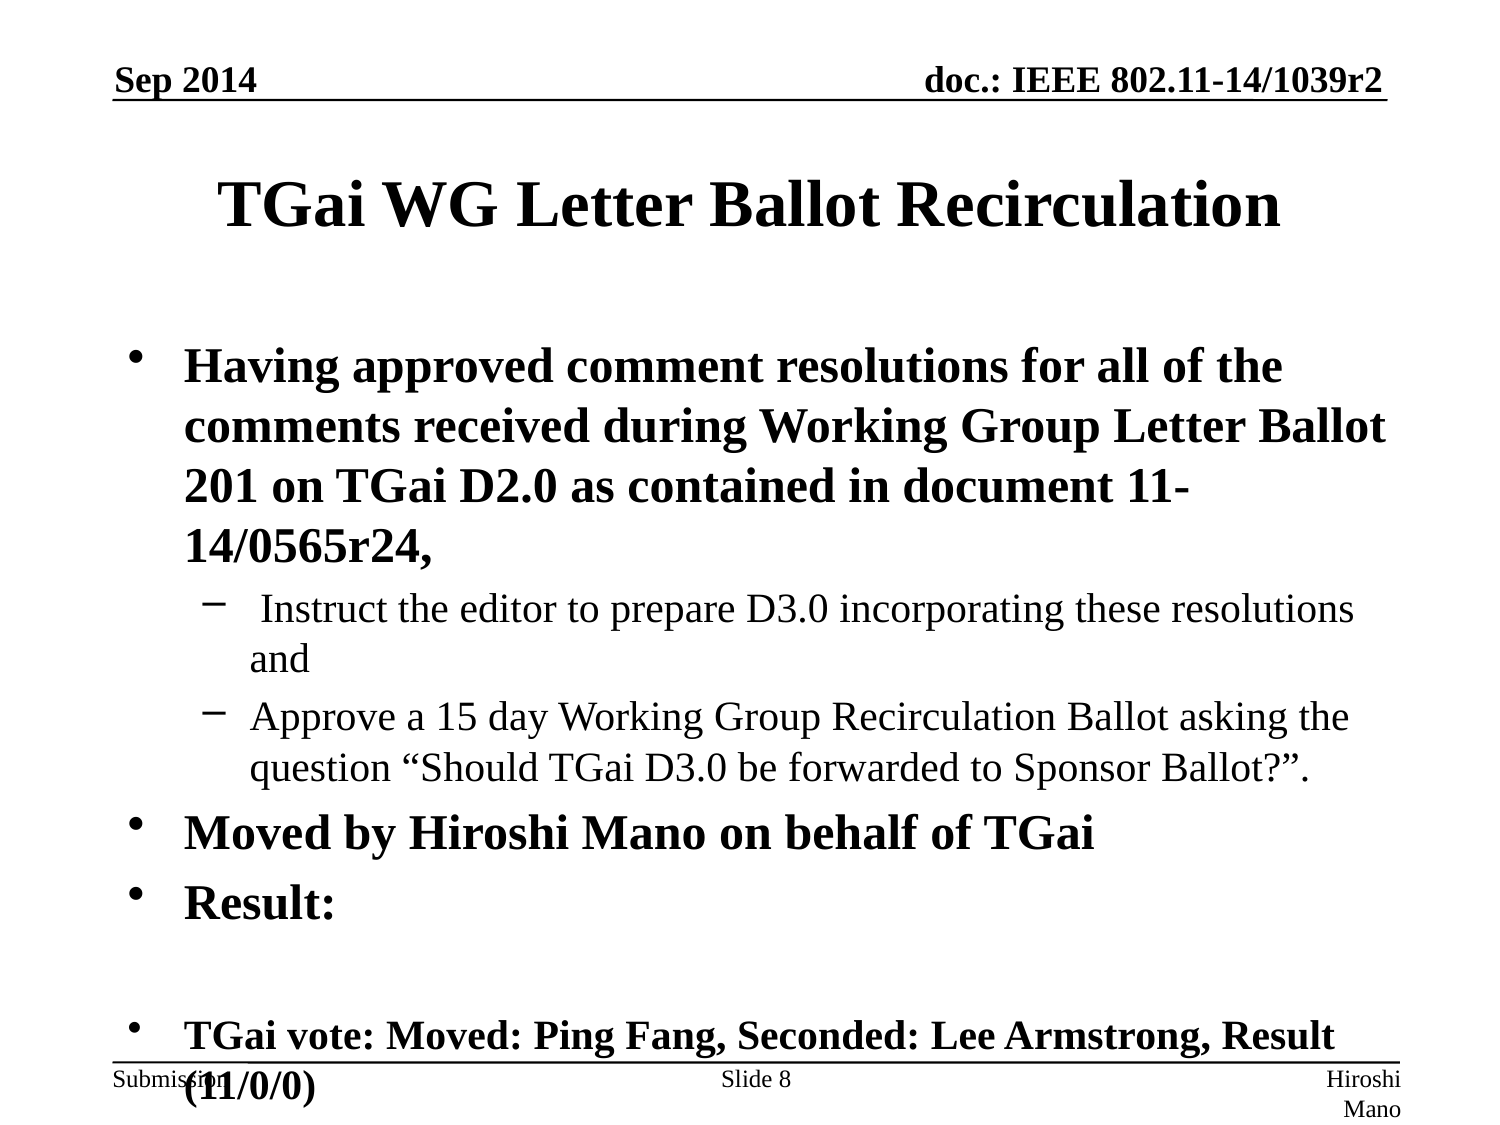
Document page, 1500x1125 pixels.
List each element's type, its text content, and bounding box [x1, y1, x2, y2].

title TGai WG Letter Ballot Recirculation [112, 112, 1388, 288]
slide_number Slide 8 [712, 1061, 800, 1093]
list Having approved comment resolutions for all of the comments received during Working Group Letter Ballot 201 on TGai D2.0 as contained in document 11-14/0565r24, Instruct the editor to prepare D3.0 incorporating these resolutions and Approve a 15 day Working Group Recirculation Ballot asking the question “Should TGai D3.0 be forwarded to Sponsor Ballot?”. Moved by Hiroshi Mano on behalf of TGai Result: TGai vote: Moved: Ping Fang, Seconded: Lee Armstrong, Result (11/0/0) [112, 324, 1438, 1000]
footer Hiroshi Mano (KDTI) [1324, 1061, 1402, 1093]
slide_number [114, 54, 374, 101]
